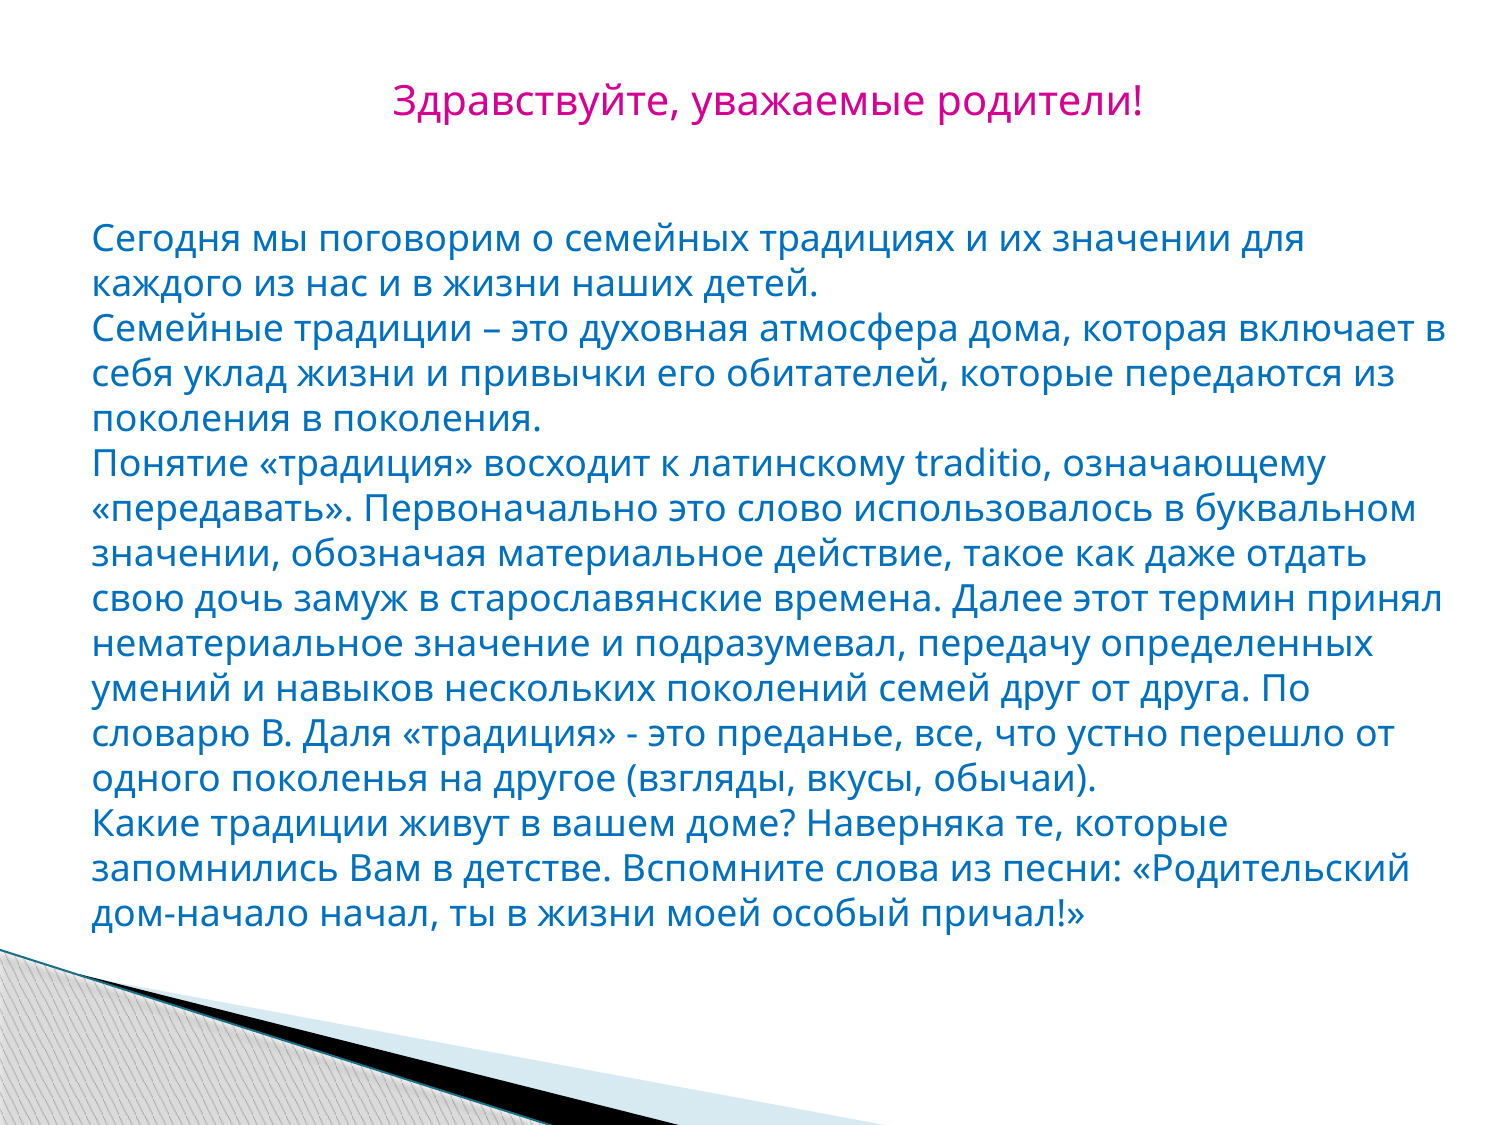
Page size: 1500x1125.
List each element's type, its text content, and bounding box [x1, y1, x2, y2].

text_box Здравствуйте, уважаемые родители! Сегодня мы поговорим о семейных традициях и их значении для каждого из нас и в жизни наших детей. Семейные традиции – это духовная атмосфера дома, которая включает в себя уклад жизни и привычки его обитателей, которые передаются из поколения в поколения. Понятие «традиция» восходит к латинскому traditio, означающему «передавать». Первоначально это слово использовалось в буквальном значении, обозначая материальное действие, такое как даже отдать свою дочь замуж в старославянские времена. Далее этот термин принял нематериальное значение и подразумевал, передачу определенных умений и навыков нескольких поколений семей друг от друга. По словарю В. Даля «традиция» - это преданье, все, что устно перешло от одного поколенья на другое (взгляды, вкусы, обычаи). Какие традиции живут в вашем доме? Наверняка те, которые запомнились Вам в детстве. Вспомните слова из песни: «Родительский дом-начало начал, ты в жизни моей особый причал!» [76, 66, 1471, 942]
